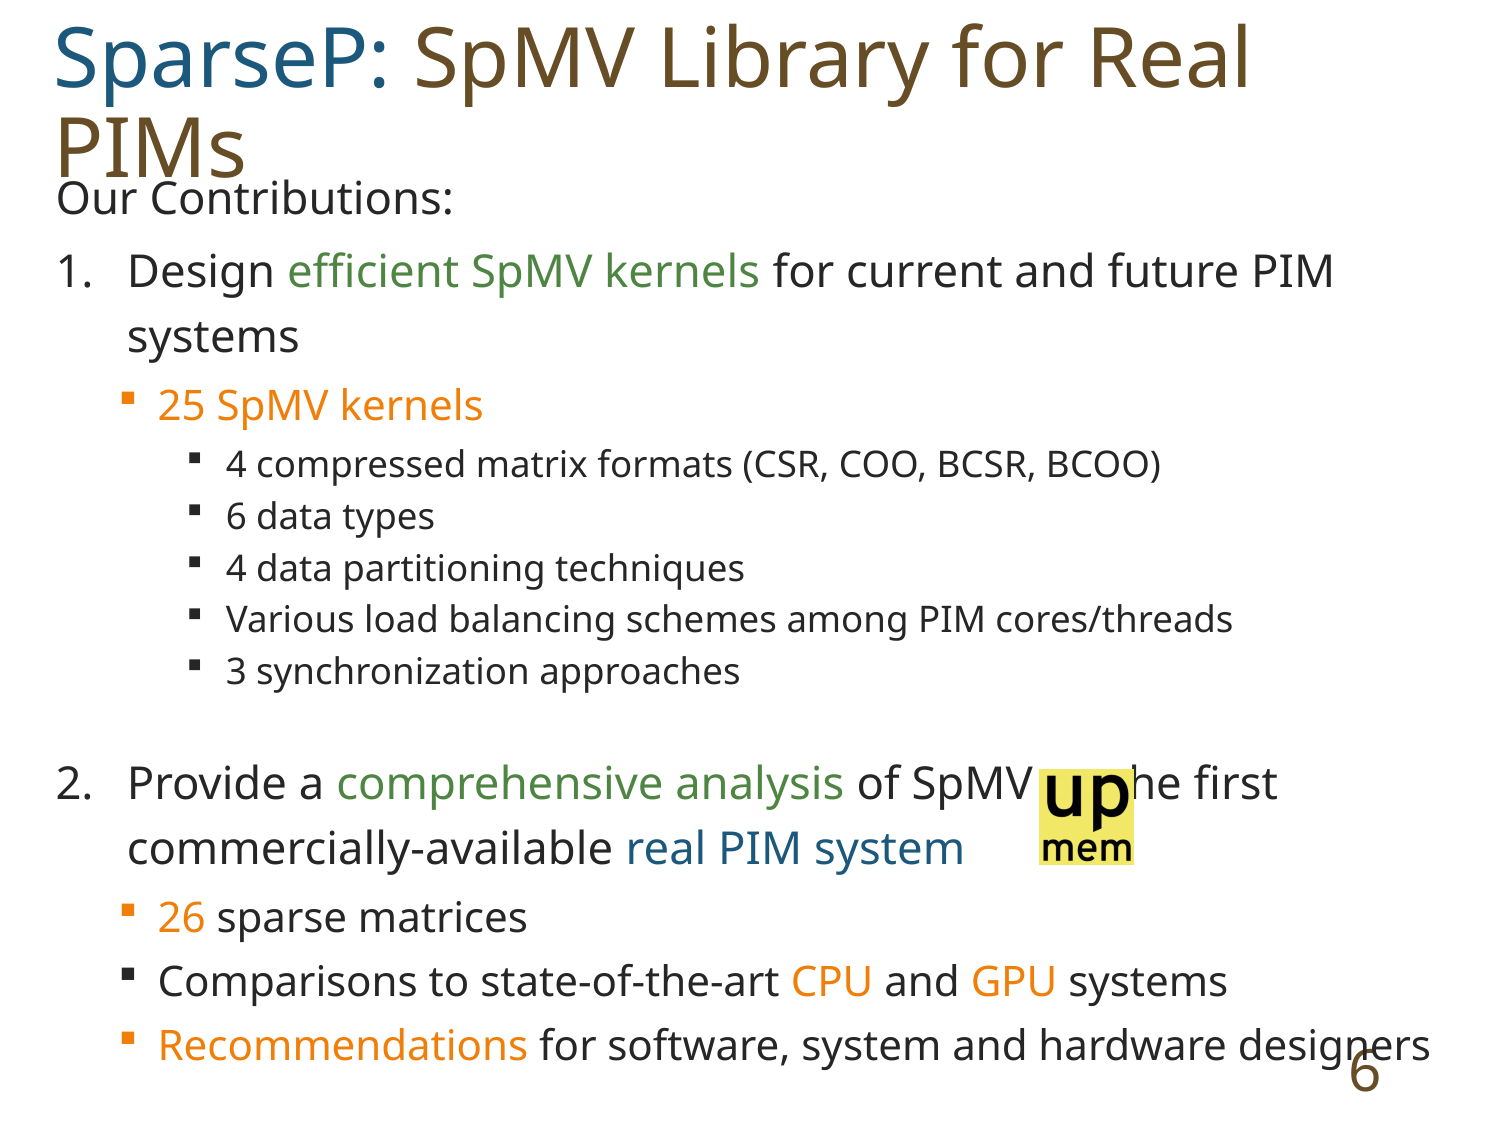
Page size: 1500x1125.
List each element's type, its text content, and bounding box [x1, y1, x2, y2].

text_box SparseP: SpMV Library for Real PIMs [38, 36, 1405, 175]
slide_number 6 [1059, 1086, 1397, 1103]
picture [1039, 769, 1134, 865]
list Our Contributions: Design efficient SpMV kernels for current and future PIM systems 25 SpMV kernels 4 compressed matrix formats (CSR, COO, BCSR, BCOO) 6 data types 4 data partitioning techniques Various load balancing schemes among PIM cores/threads 3 synchronization approaches Provide a comprehensive analysis of SpMV on the first commercially-available real PIM system 26 sparse matrices Comparisons to state-of-the-art CPU and GPU systems Recommendations for software, system and hardware designers [40, 156, 1457, 1086]
